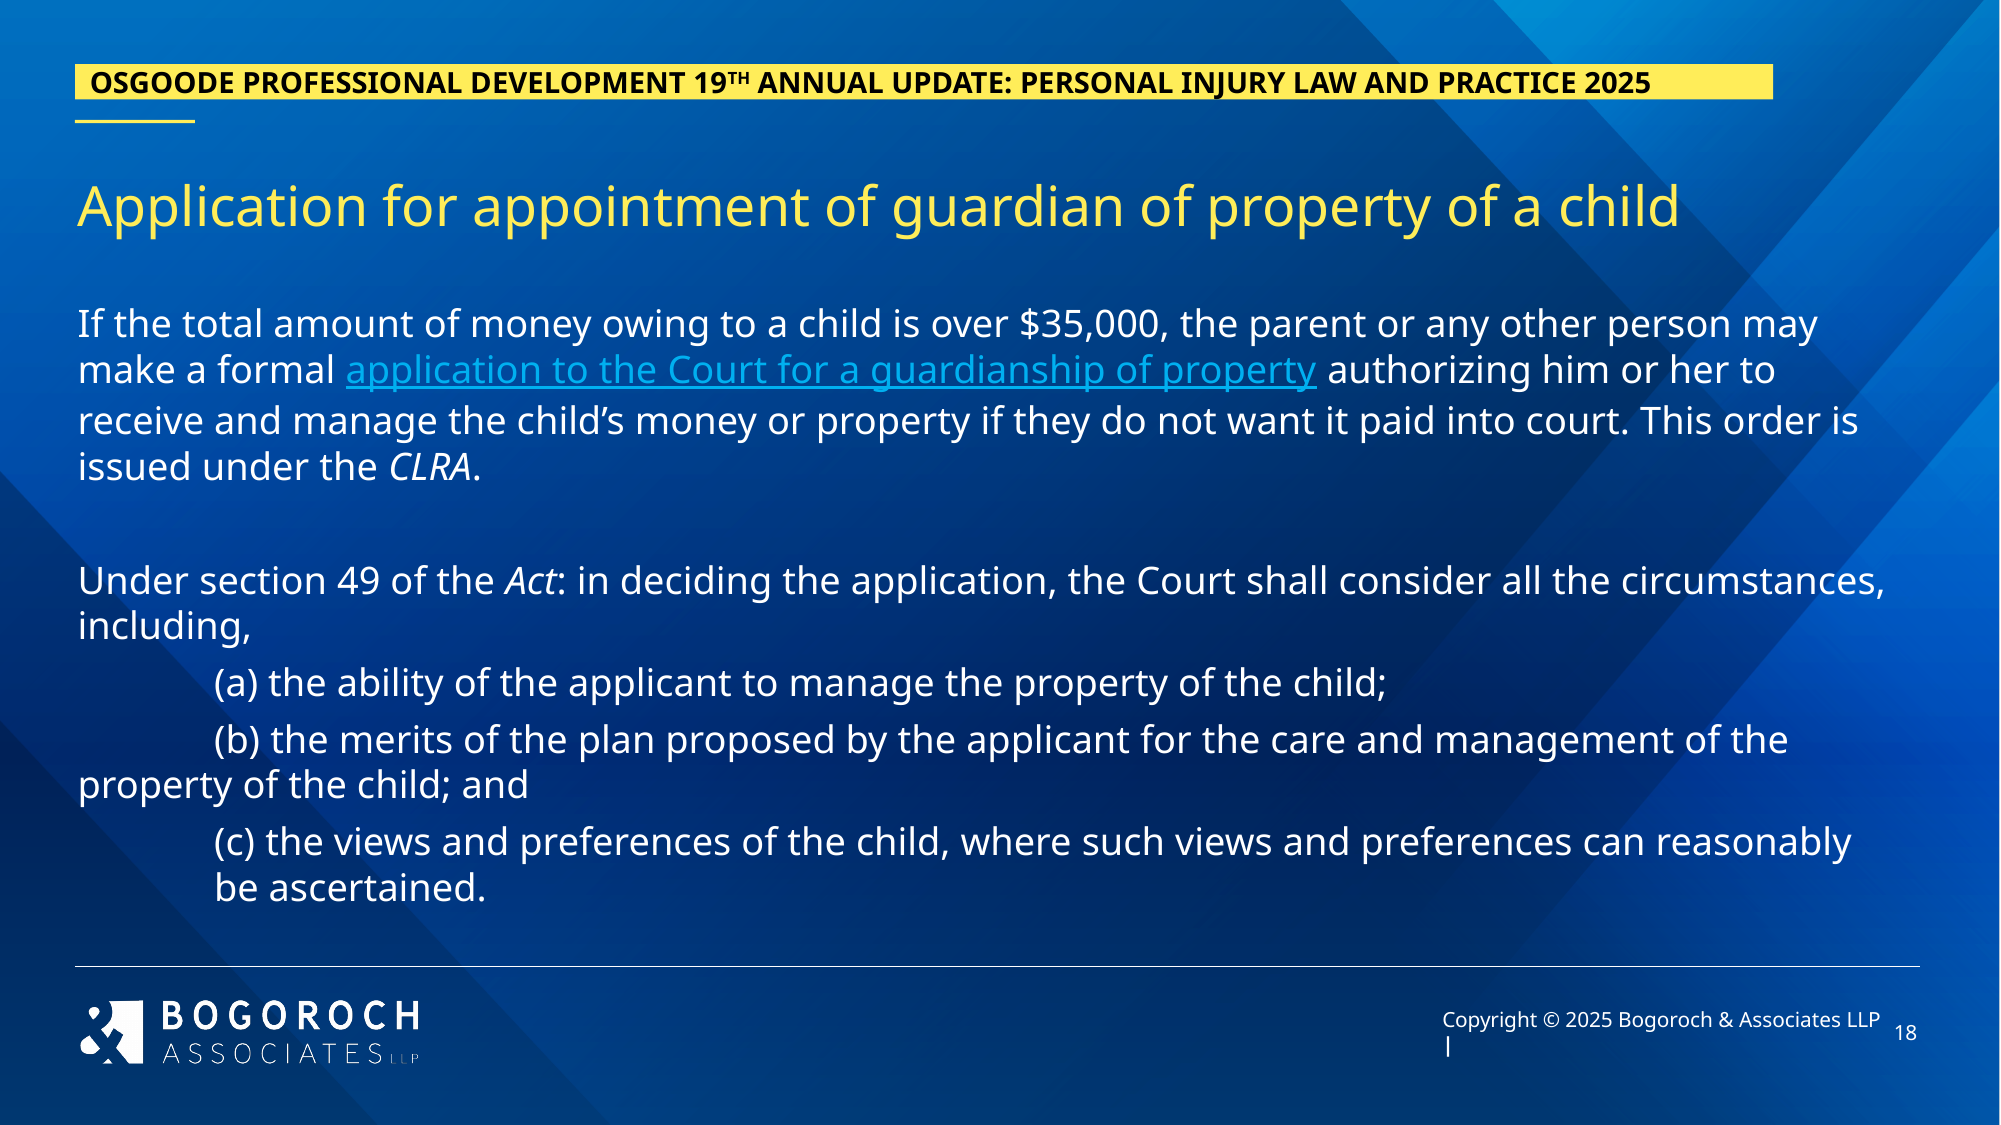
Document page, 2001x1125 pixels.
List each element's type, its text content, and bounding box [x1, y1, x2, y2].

title Application for appointment of guardian of property of a child [77, 165, 1803, 253]
list If the total amount of money owing to a child is over $35,000, the parent or any other person may make a formal application to the Court for a guardianship of property authorizing him or her to receive and manage the child’s money or property if they do not want it paid into court. This order is issued under the CLRA. Under section 49 of the Act: in deciding the application, the Court shall consider all the circumstances, including, (a) the ability of the applicant to manage the property of the child; (b) the merits of the plan proposed by the applicant for the care and management of the property of the child; and (c) the views and preferences of the child, where such views and preferences can reasonably be ascertained. [77, 292, 1923, 921]
picture [0, 0, 2000, 1125]
